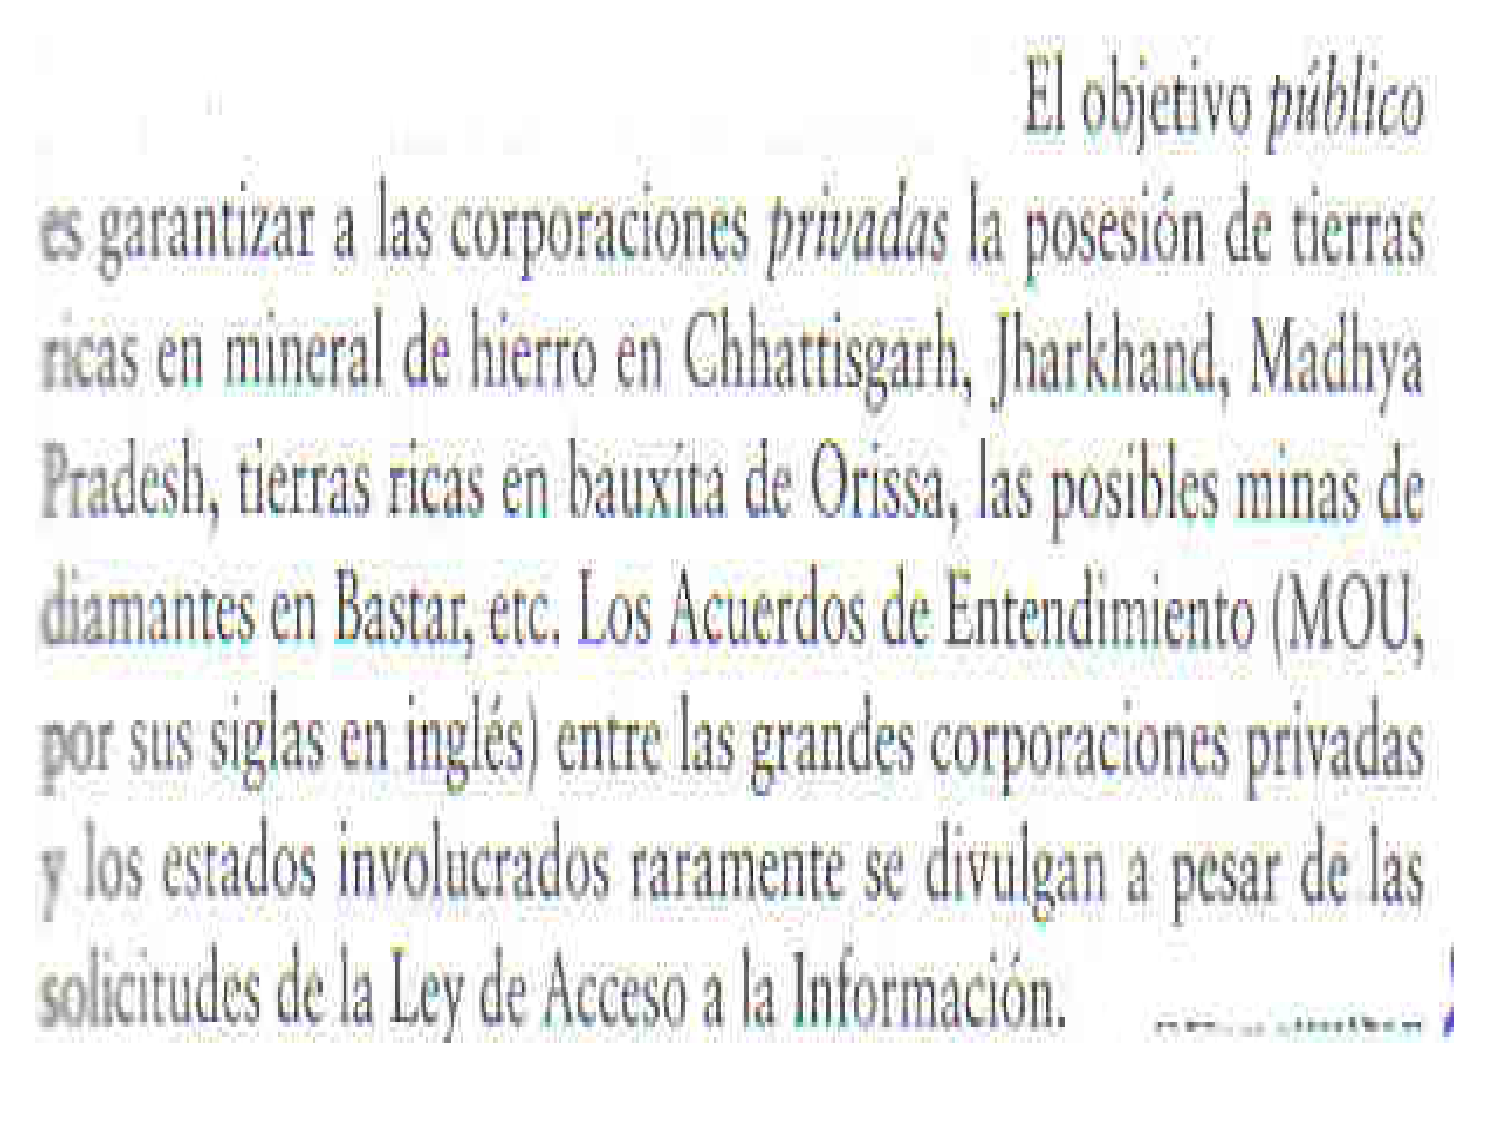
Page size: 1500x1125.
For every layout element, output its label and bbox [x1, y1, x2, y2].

picture [34, 34, 1454, 1044]
